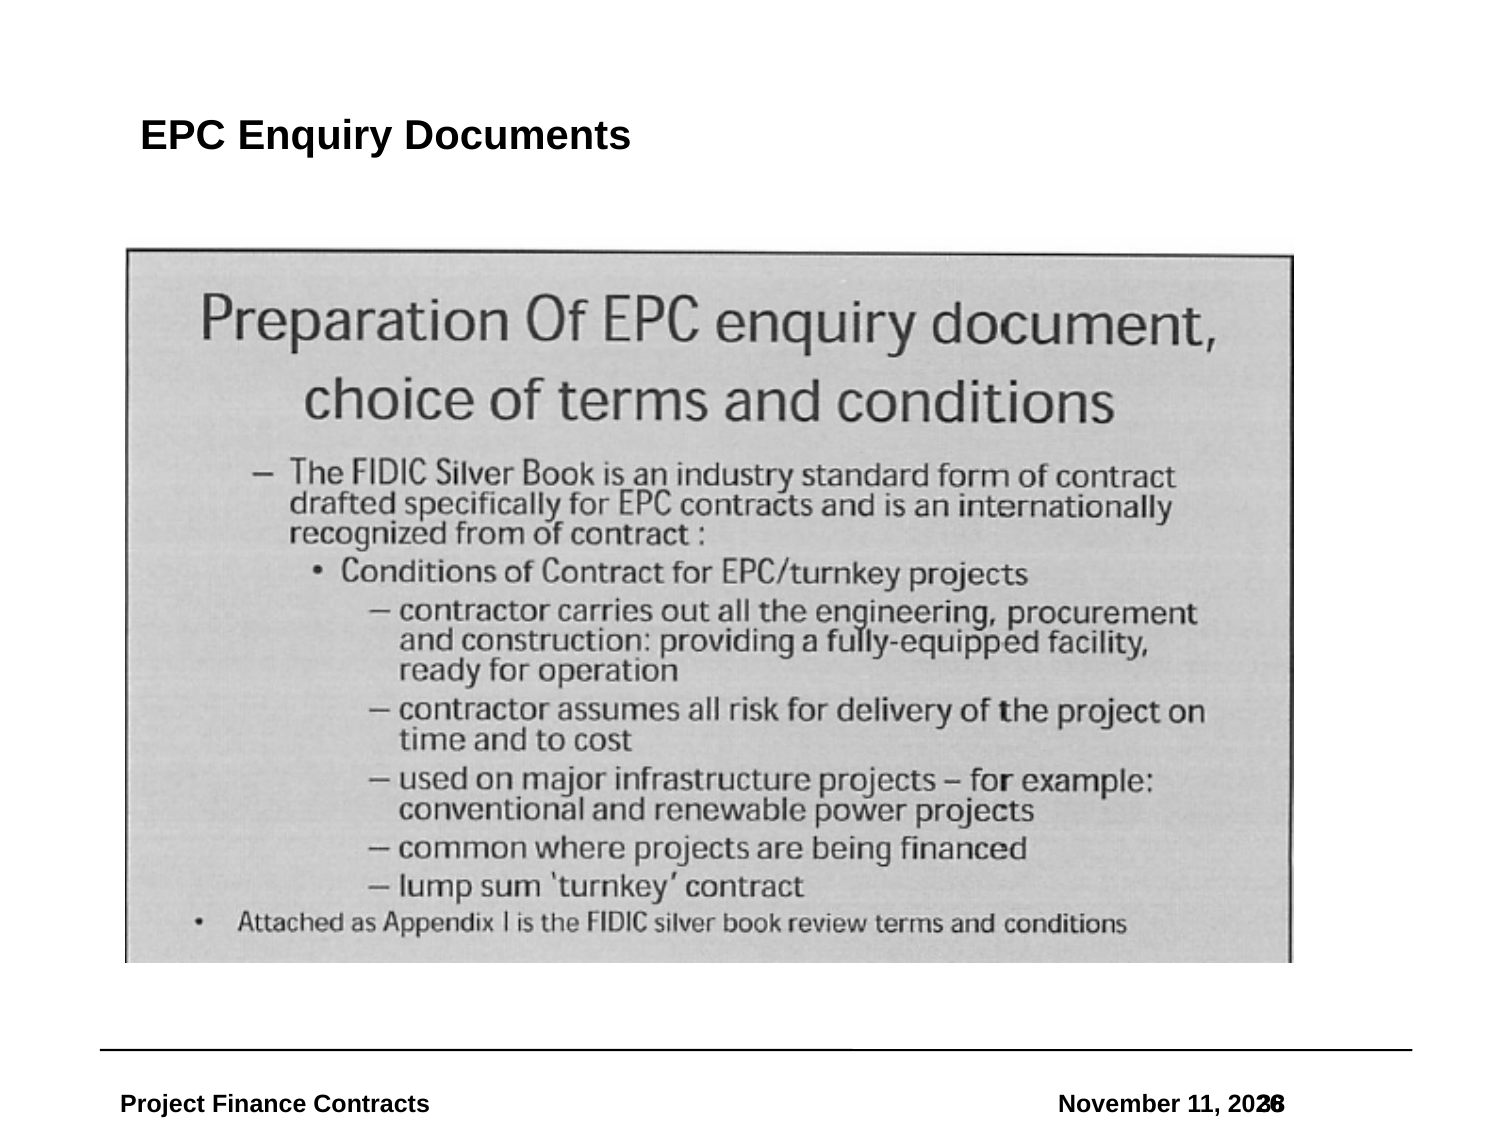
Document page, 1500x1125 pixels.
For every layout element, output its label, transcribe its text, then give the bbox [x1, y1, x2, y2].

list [125, 237, 1294, 963]
title EPC Enquiry Documents [124, 99, 1288, 226]
